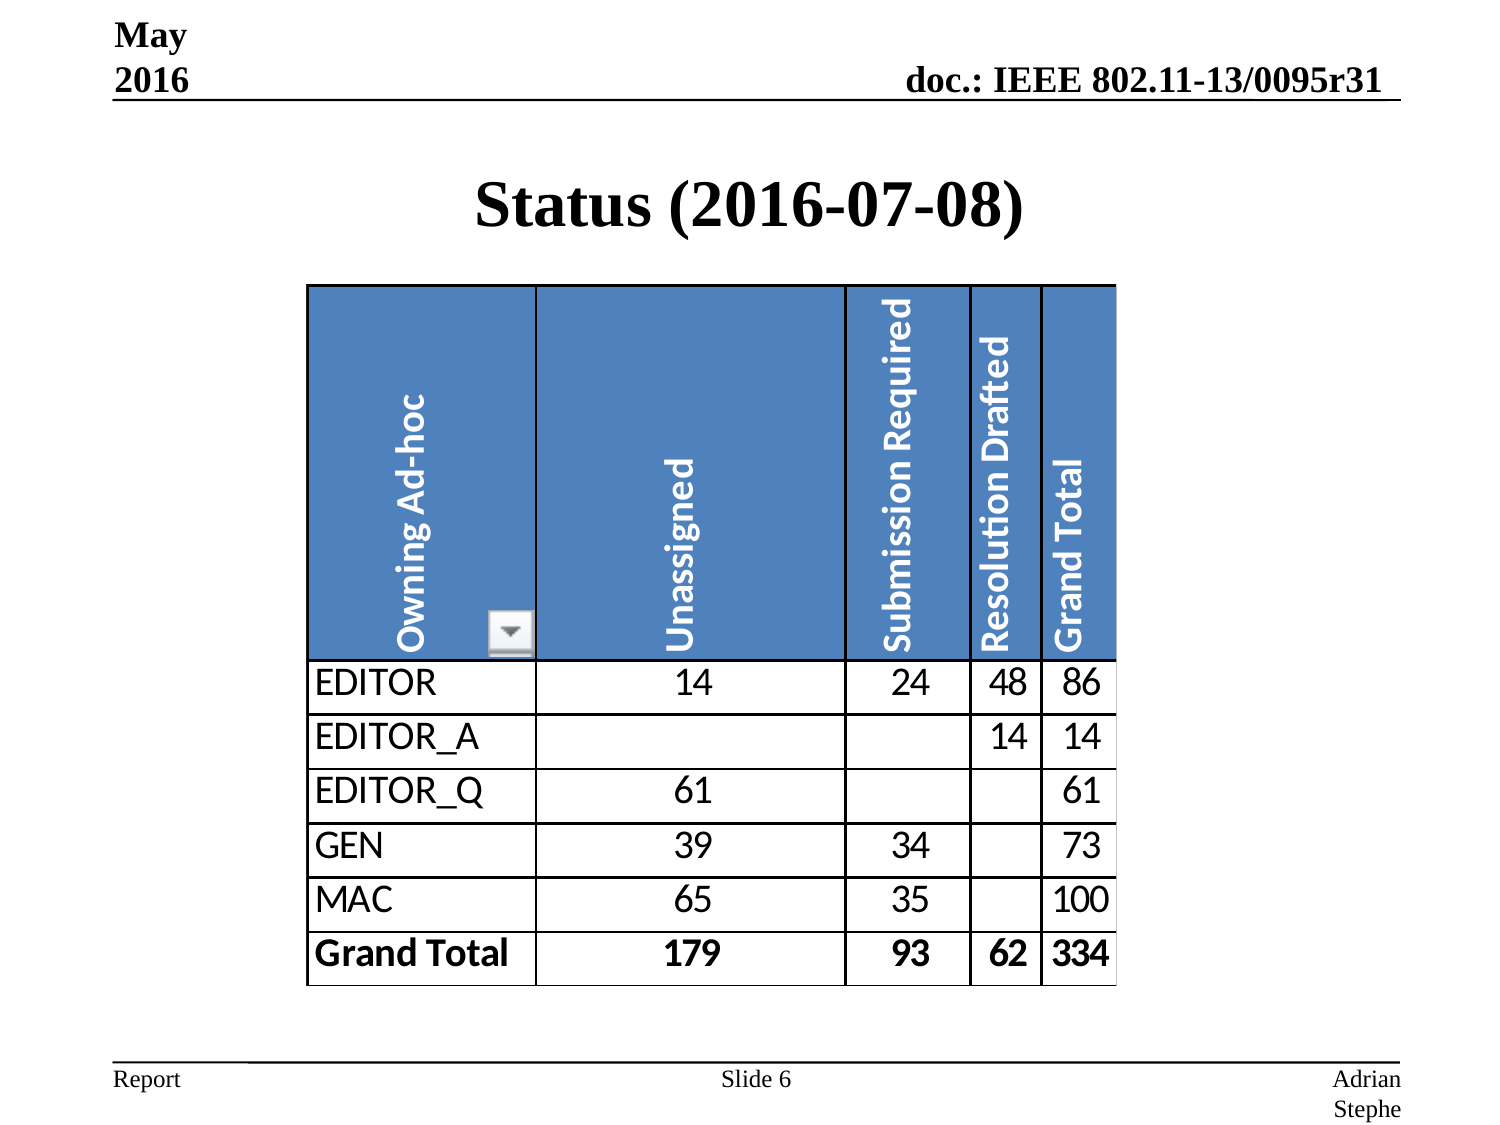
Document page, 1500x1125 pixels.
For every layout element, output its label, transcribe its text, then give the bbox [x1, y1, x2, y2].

slide_number Slide 6 [712, 1061, 800, 1093]
picture [306, 283, 1120, 989]
footer Adrian Stephens, Intel Corporation [1324, 1061, 1402, 1093]
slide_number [114, 54, 272, 101]
title Status (2016-07-08) [112, 112, 1388, 288]
